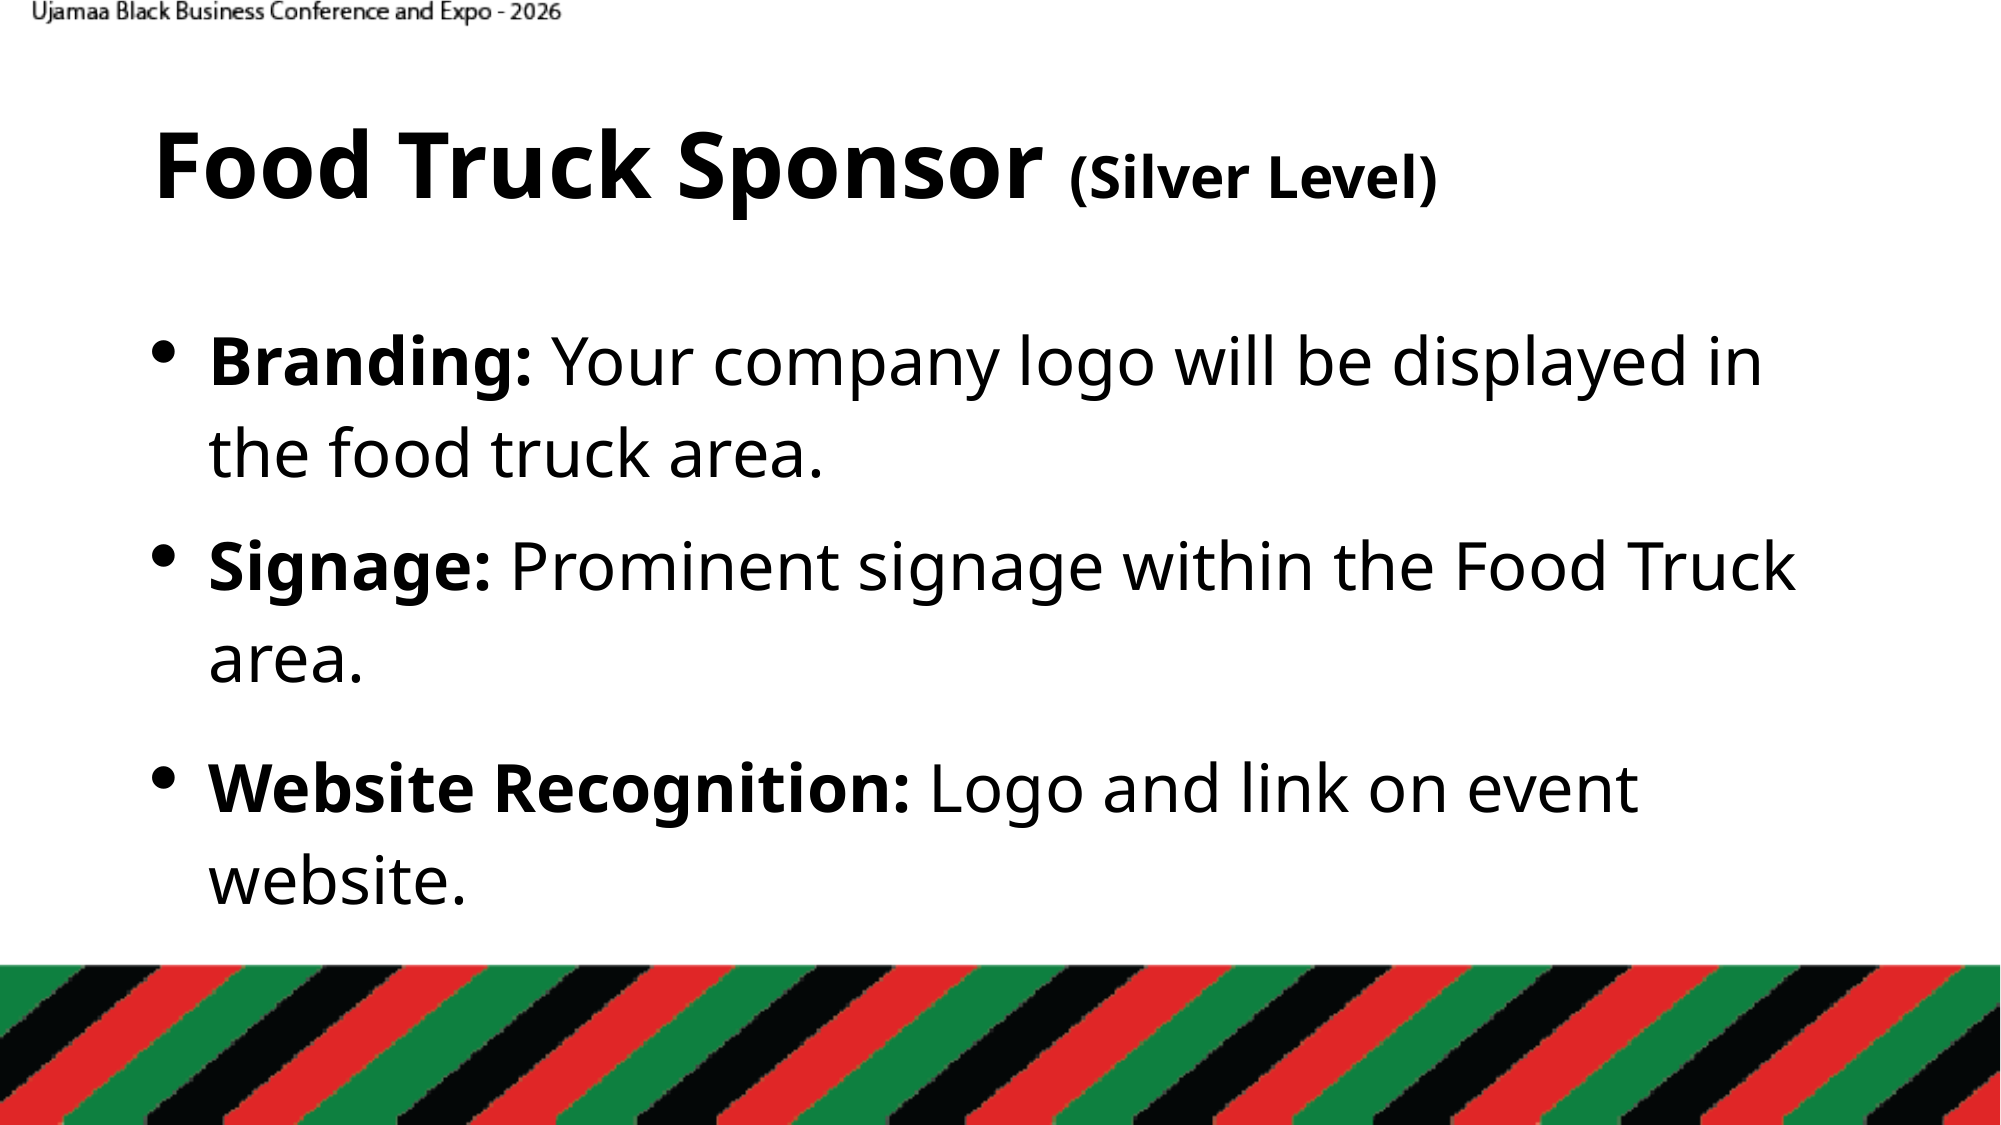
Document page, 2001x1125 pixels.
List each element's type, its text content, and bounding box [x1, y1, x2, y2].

picture [0, 0, 2001, 1125]
list Branding: Your company logo will be displayed in the food truck area. Signage: Prominent signage within the Food Truck area. Website Recognition: Logo and link on event website. [137, 299, 1863, 1014]
title Food Truck Sponsor (Silver Level) [137, 59, 1863, 278]
